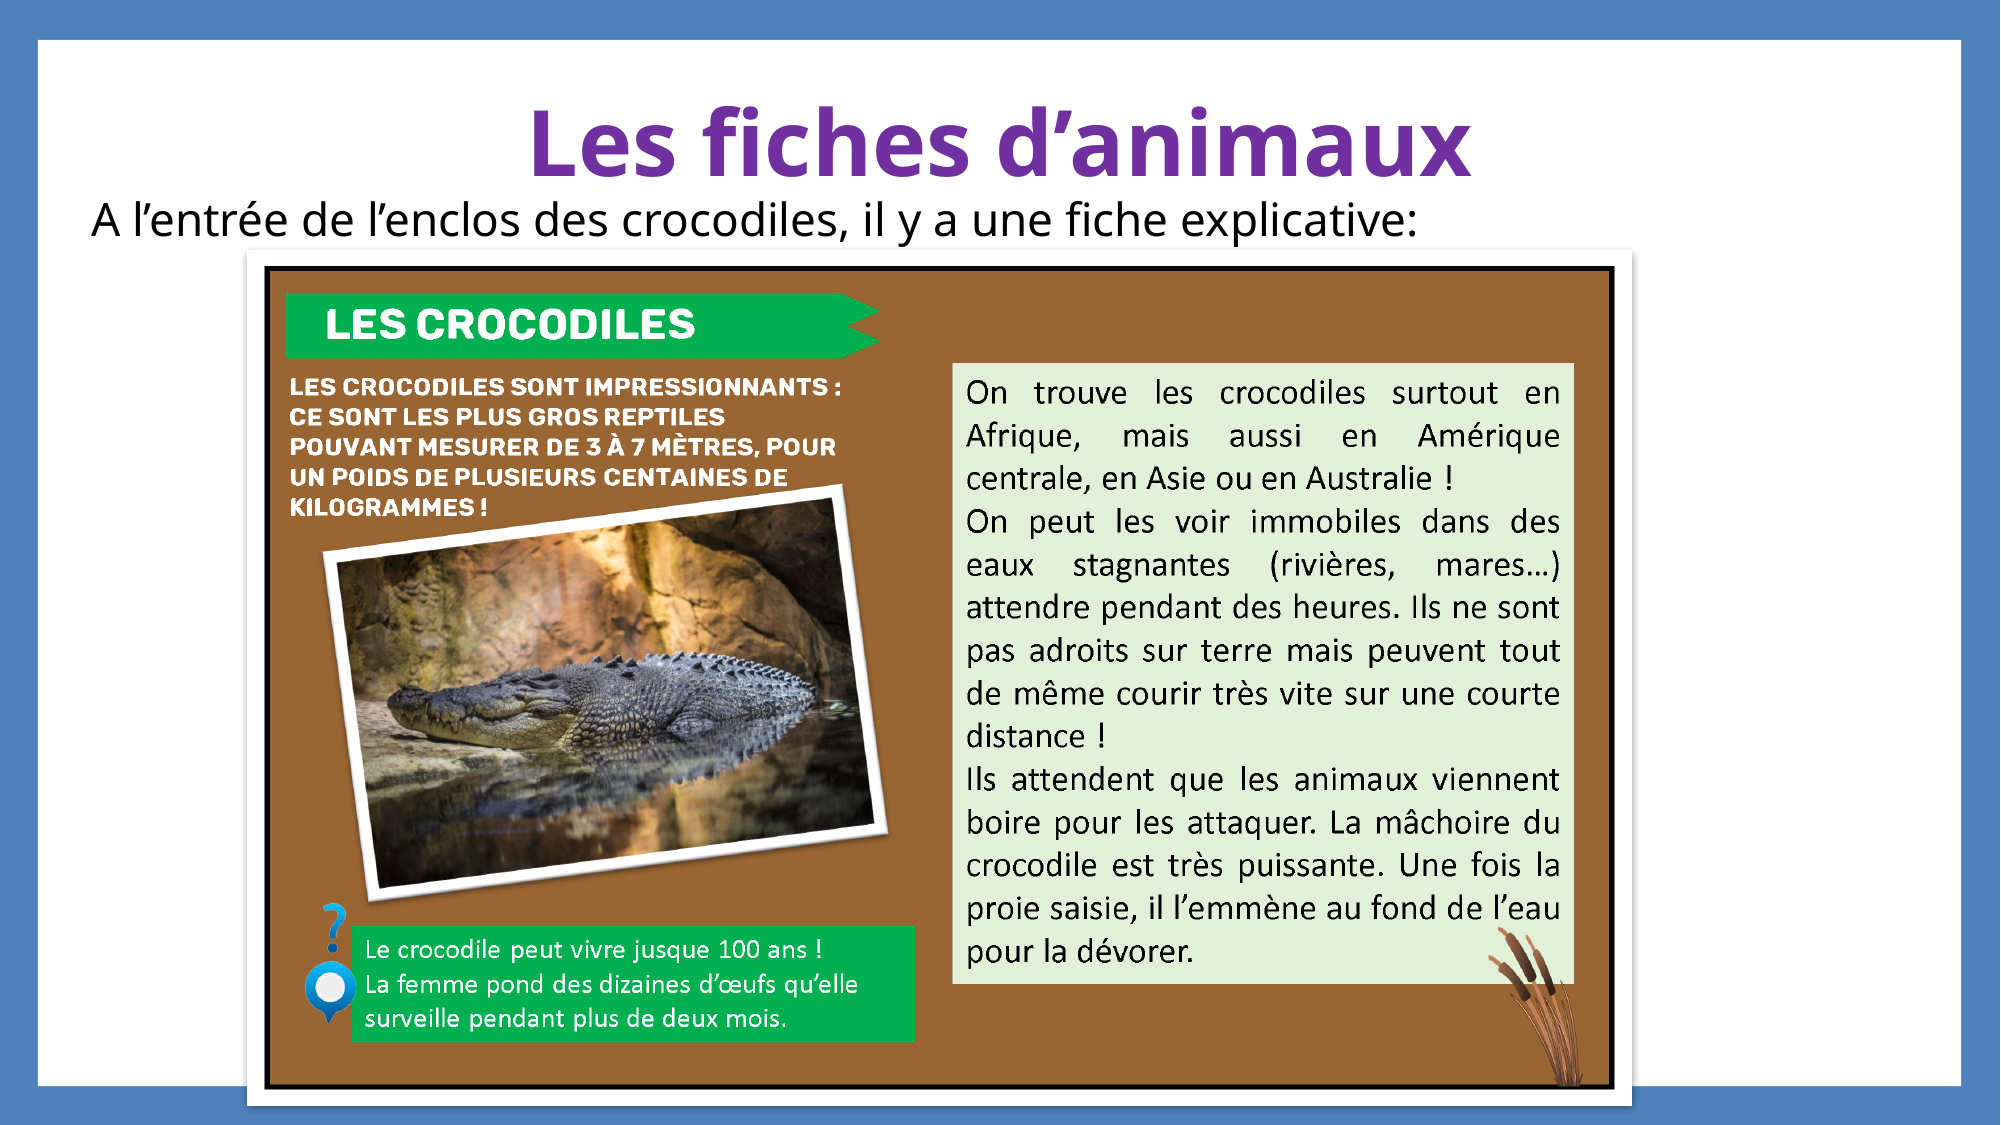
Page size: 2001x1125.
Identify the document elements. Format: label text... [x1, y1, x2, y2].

title Les fiches d’animaux [212, 47, 1788, 248]
list A l’entrée de l’enclos des crocodiles, il y a une fiche explicative: [68, 189, 1729, 958]
picture [261, 264, 1619, 1092]
